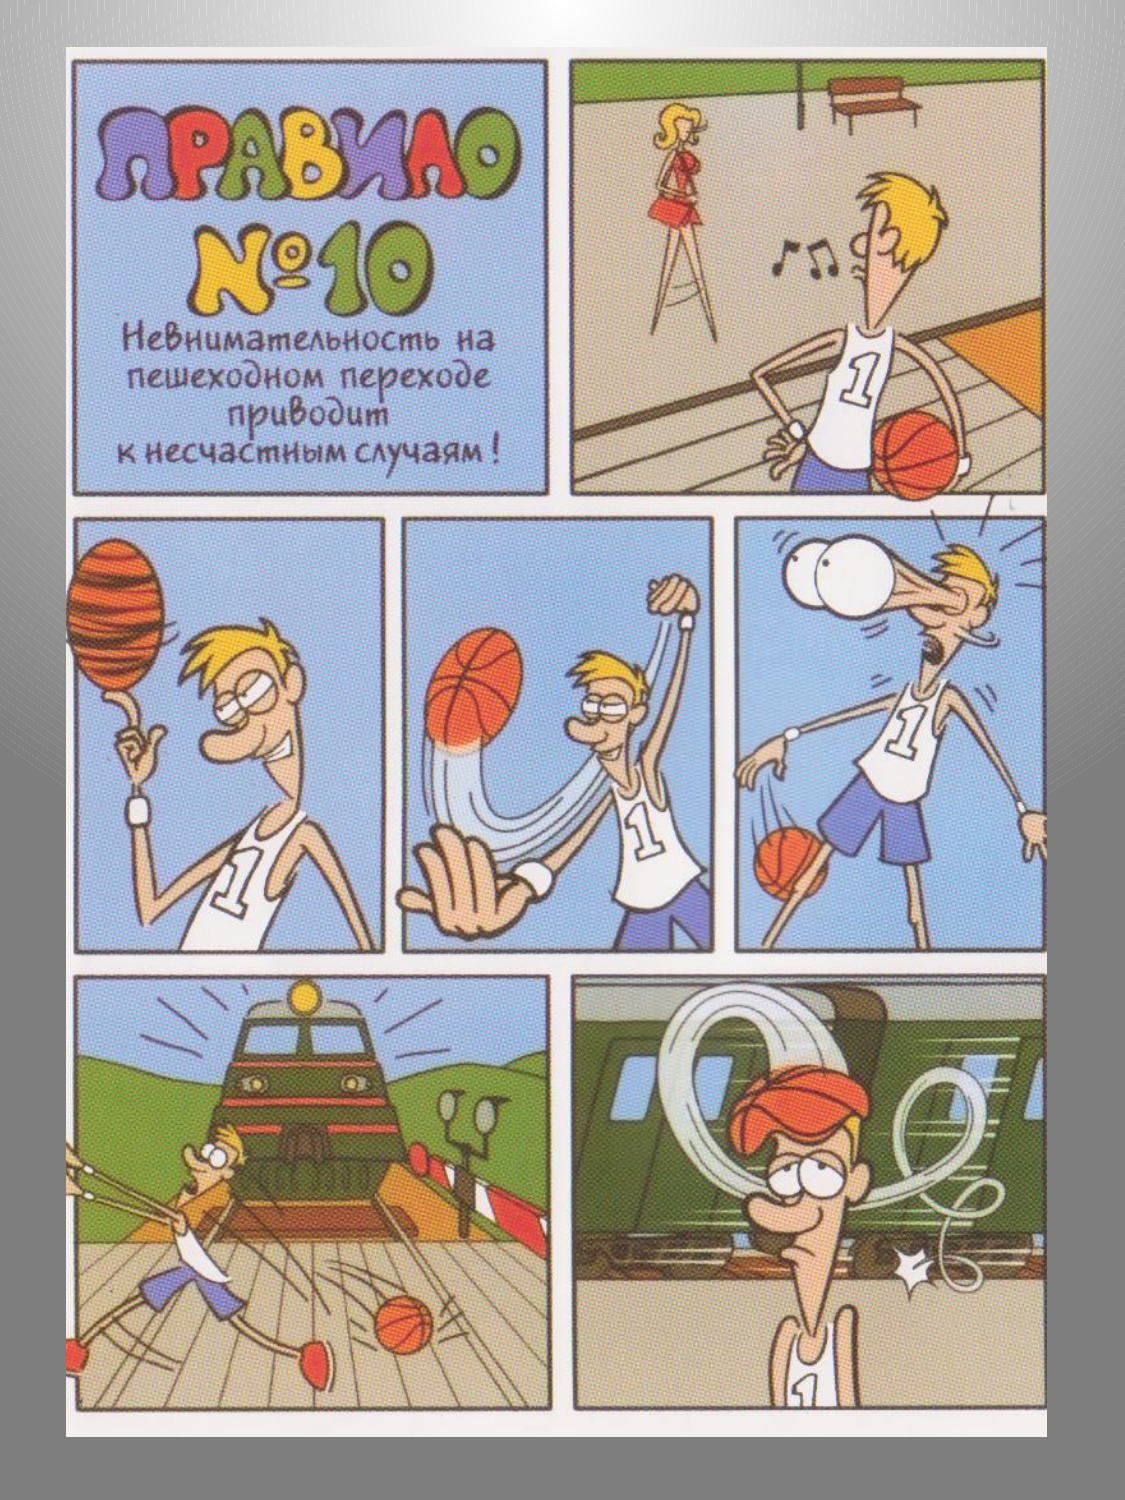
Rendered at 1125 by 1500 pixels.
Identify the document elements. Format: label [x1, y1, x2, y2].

picture [66, 47, 1047, 1437]
